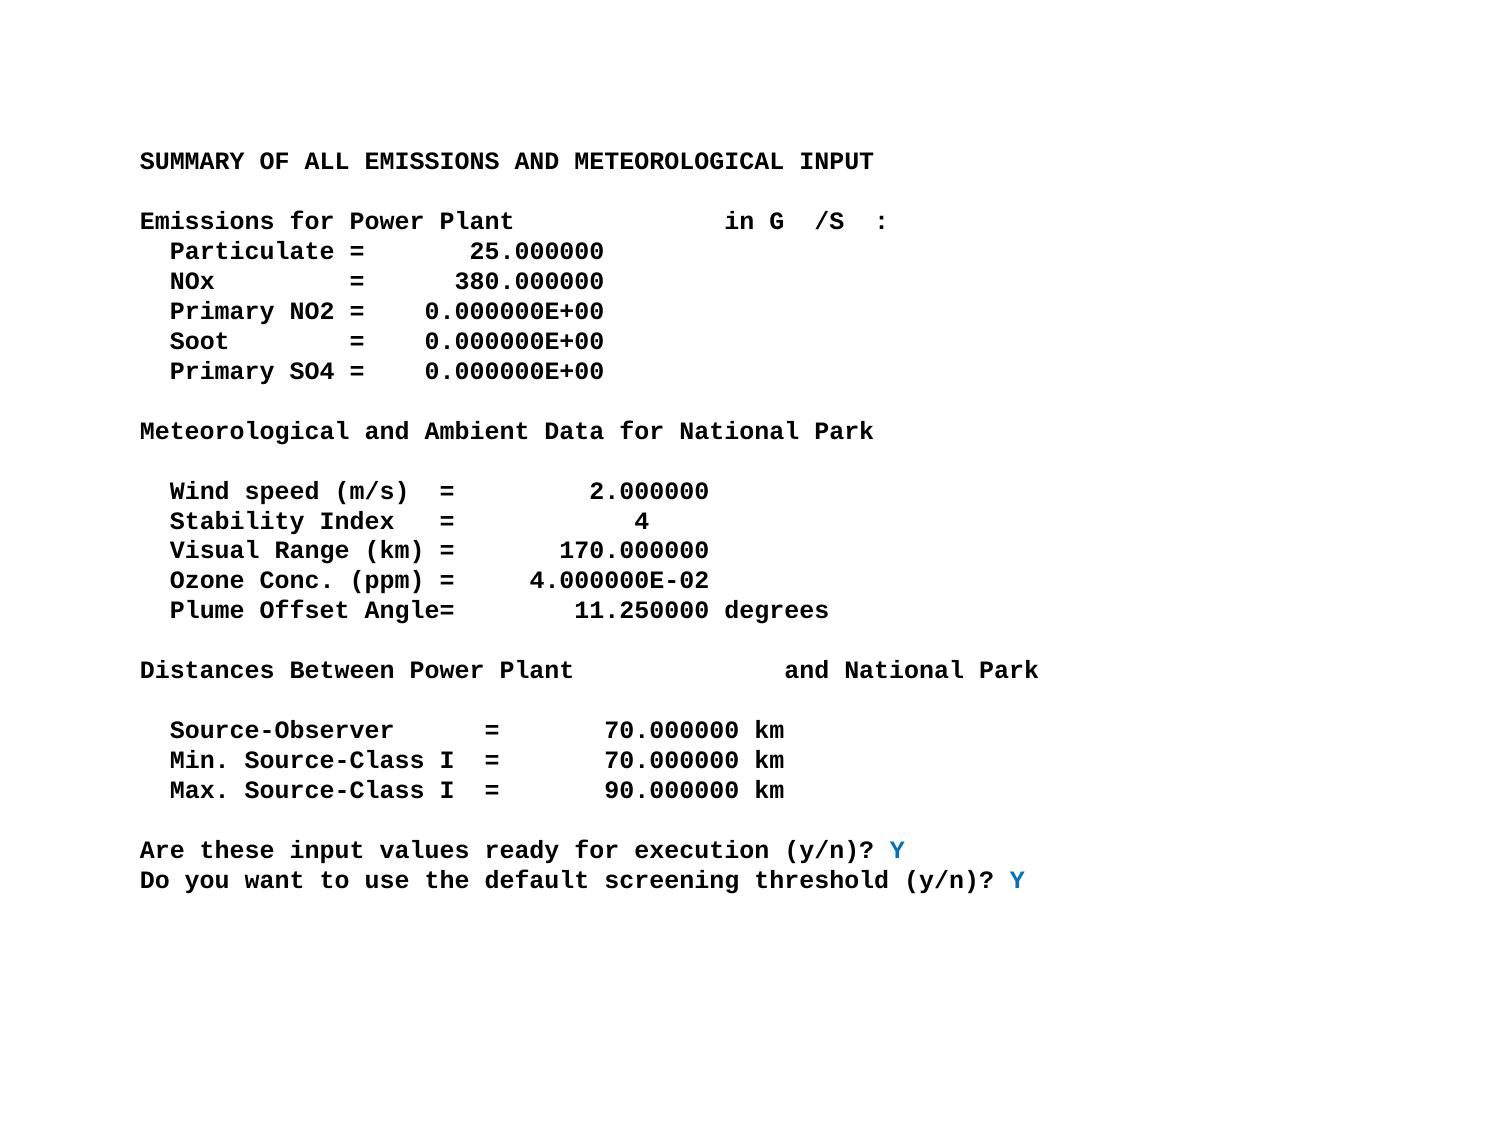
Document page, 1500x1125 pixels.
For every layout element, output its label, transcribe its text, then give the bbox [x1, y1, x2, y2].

text_box SUMMARY OF ALL EMISSIONS AND METEOROLOGICAL INPUT Emissions for Power Plant in G /S : Particulate = 25.000000 NOx = 380.000000 Primary NO2 = 0.000000E+00 Soot = 0.000000E+00 Primary SO4 = 0.000000E+00 Meteorological and Ambient Data for National Park Wind speed (m/s) = 2.000000 Stability Index = 4 Visual Range (km) = 170.000000 Ozone Conc. (ppm) = 4.000000E-02 Plume Offset Angle= 11.250000 degrees Distances Between Power Plant and National Park Source-Observer = 70.000000 km Min. Source-Class I = 70.000000 km Max. Source-Class I = 90.000000 km Are these input values ready for execution (y/n)? Y Do you want to use the default screening threshold (y/n)? Y [125, 137, 1350, 931]
